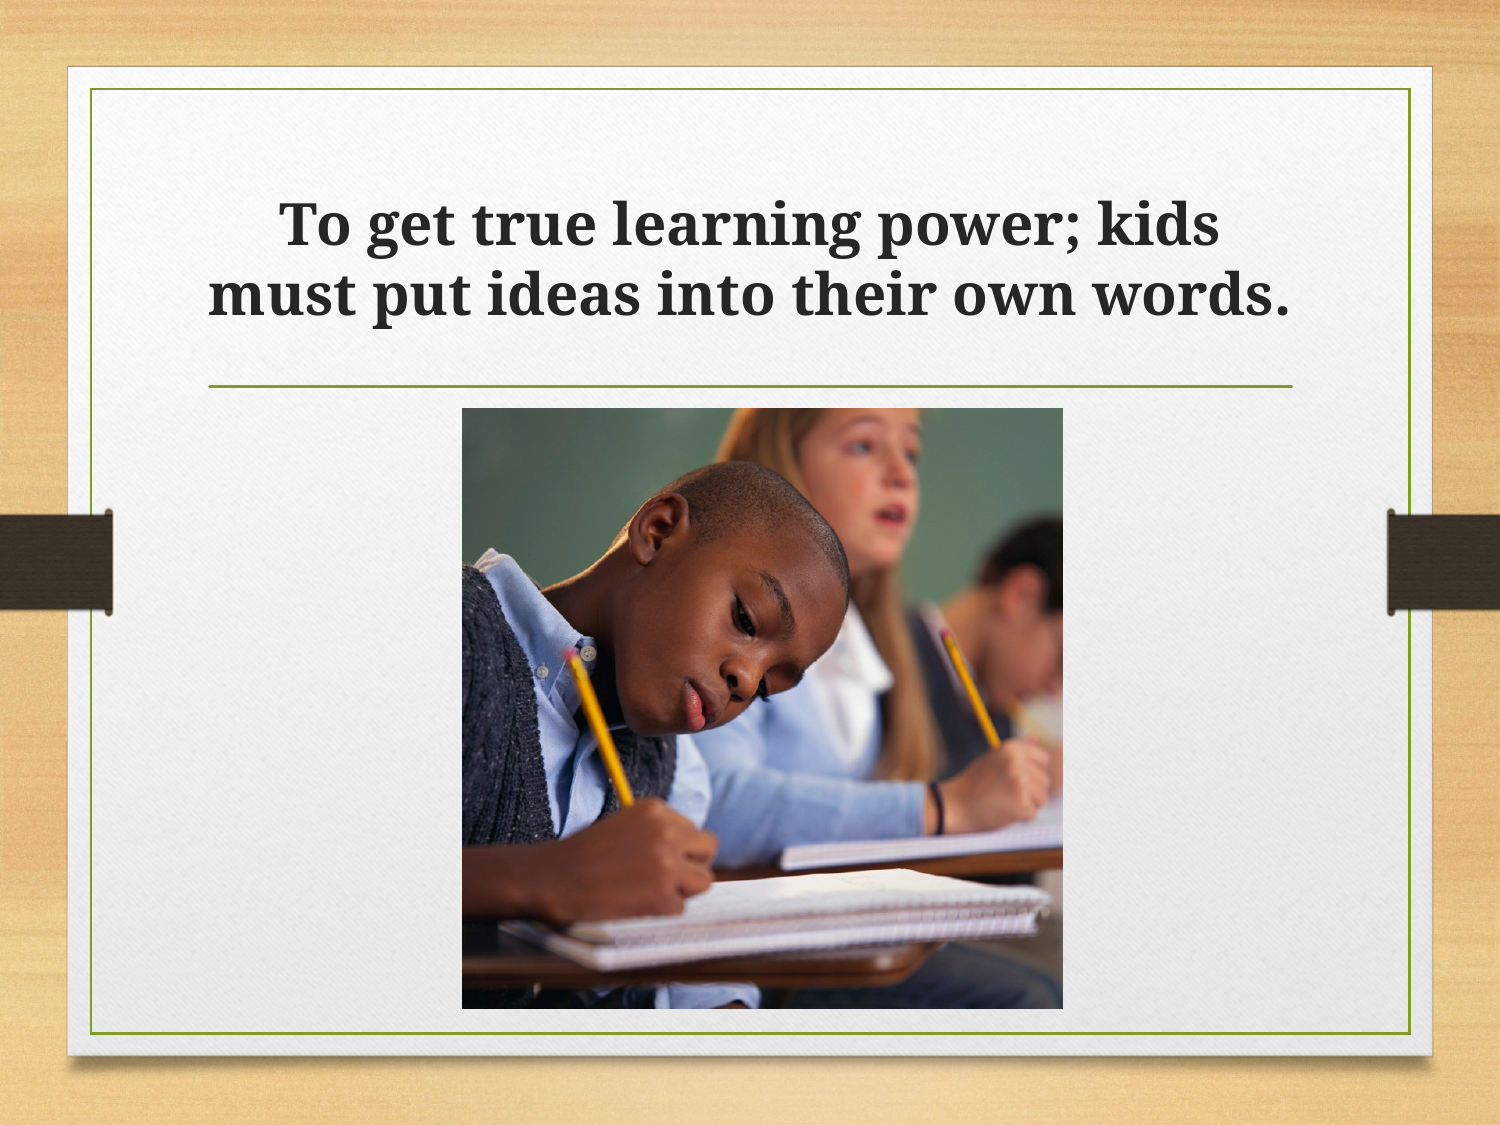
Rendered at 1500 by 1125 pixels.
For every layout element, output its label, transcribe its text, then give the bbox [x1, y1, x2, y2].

title To get true learning power; kids must put ideas into their own words. [193, 150, 1309, 365]
picture [0, 0, 1500, 1125]
